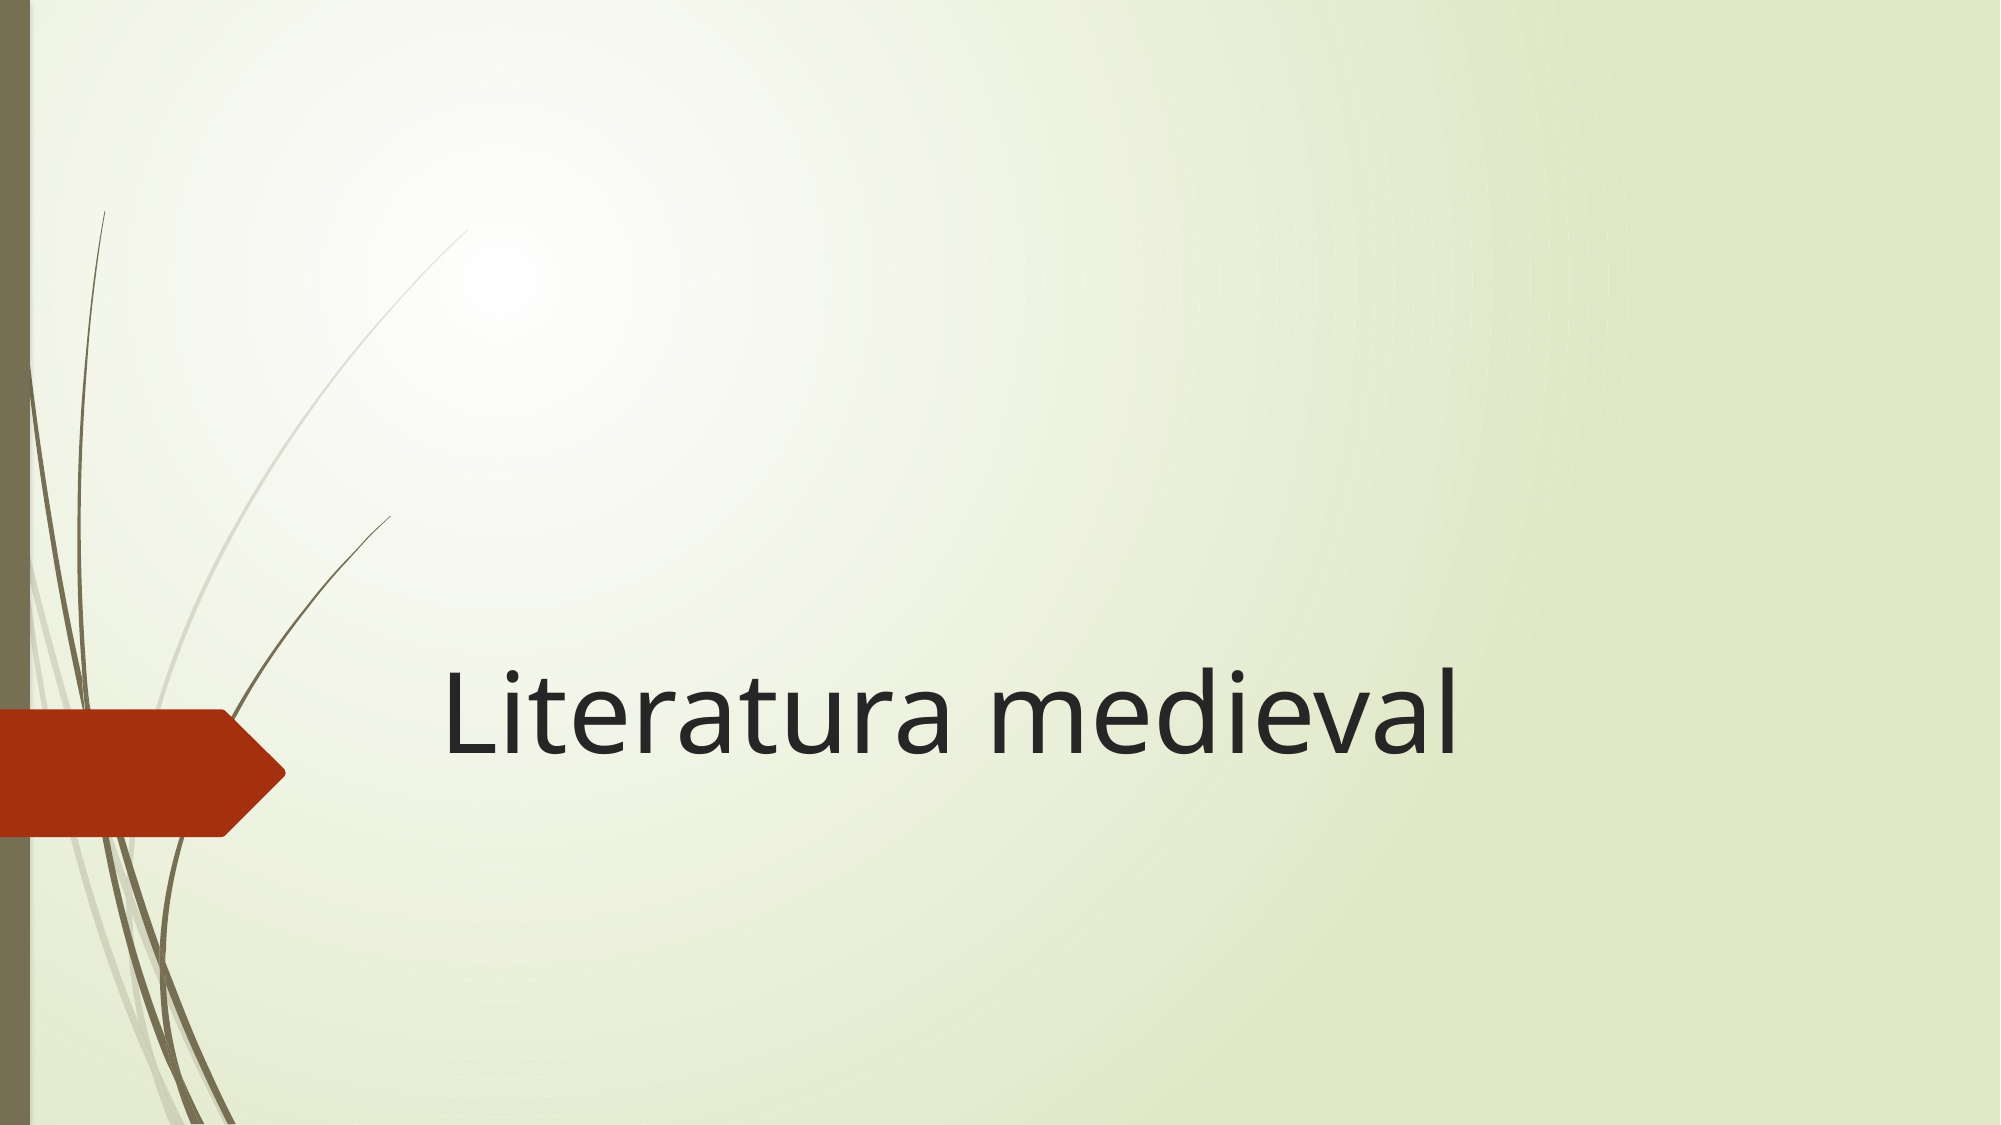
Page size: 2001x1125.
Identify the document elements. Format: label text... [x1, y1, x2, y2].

title Literatura medieval [424, 412, 1888, 784]
